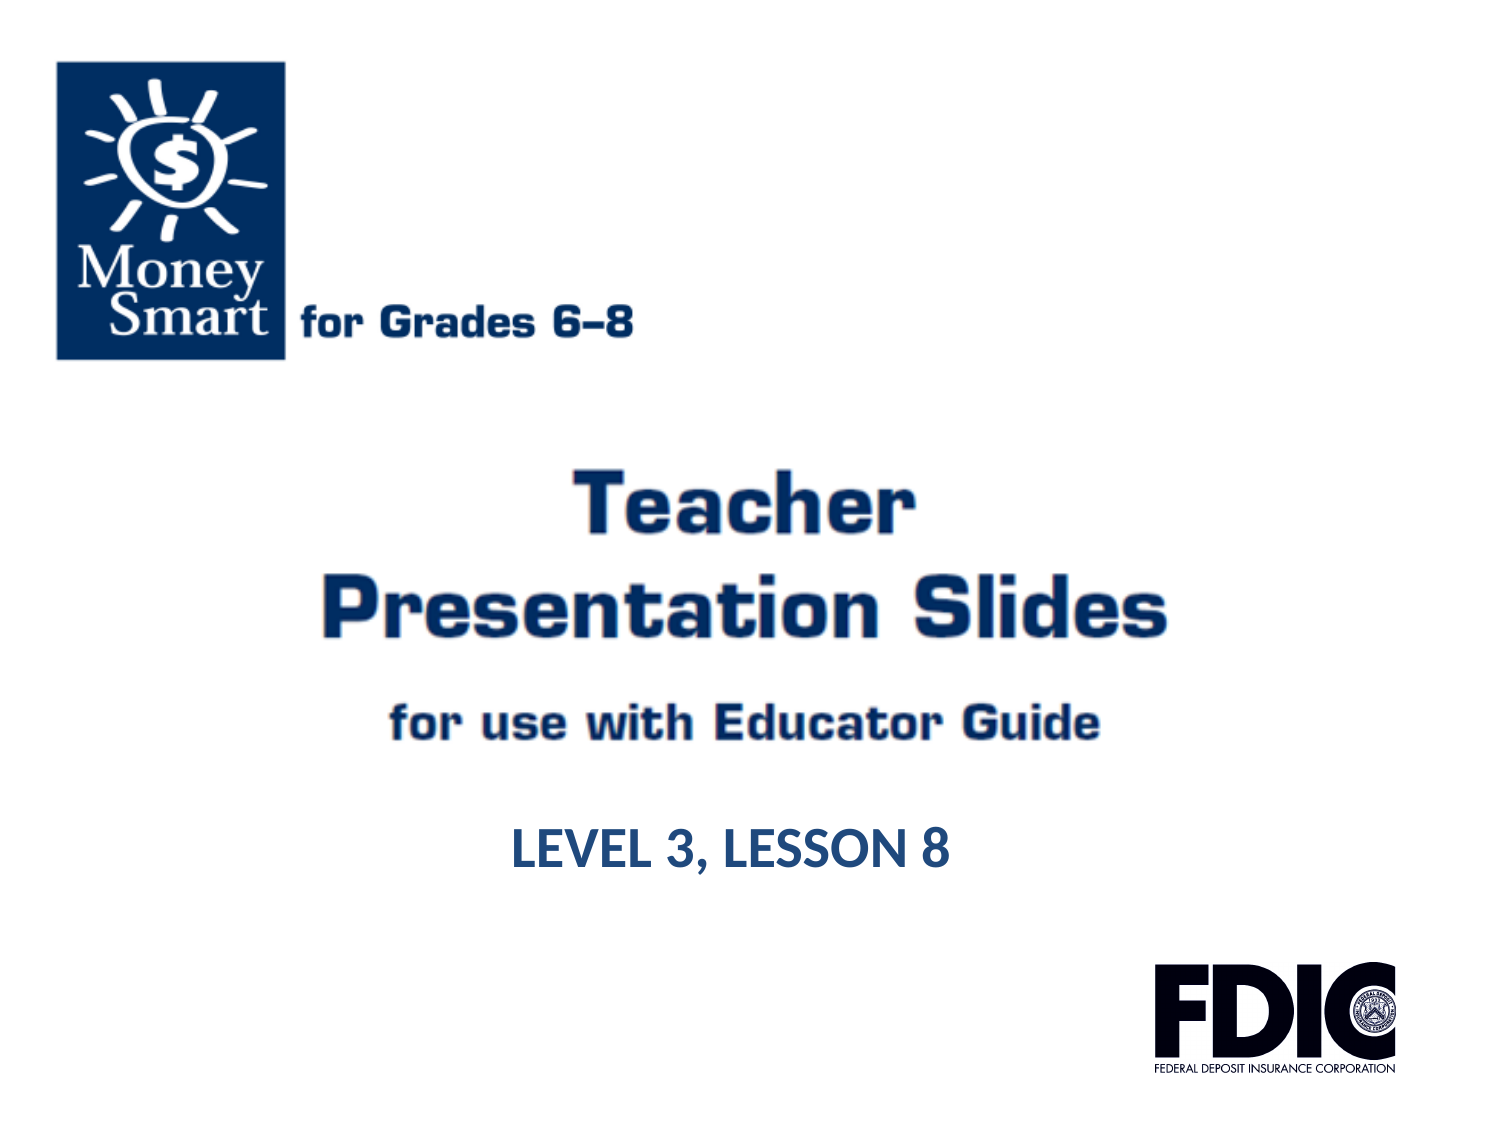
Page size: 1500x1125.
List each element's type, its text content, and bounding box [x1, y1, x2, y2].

picture [295, 449, 1208, 801]
text_box LEVEL 3, LESSON 8 [487, 810, 975, 887]
picture [1155, 962, 1397, 1073]
picture [49, 49, 651, 363]
